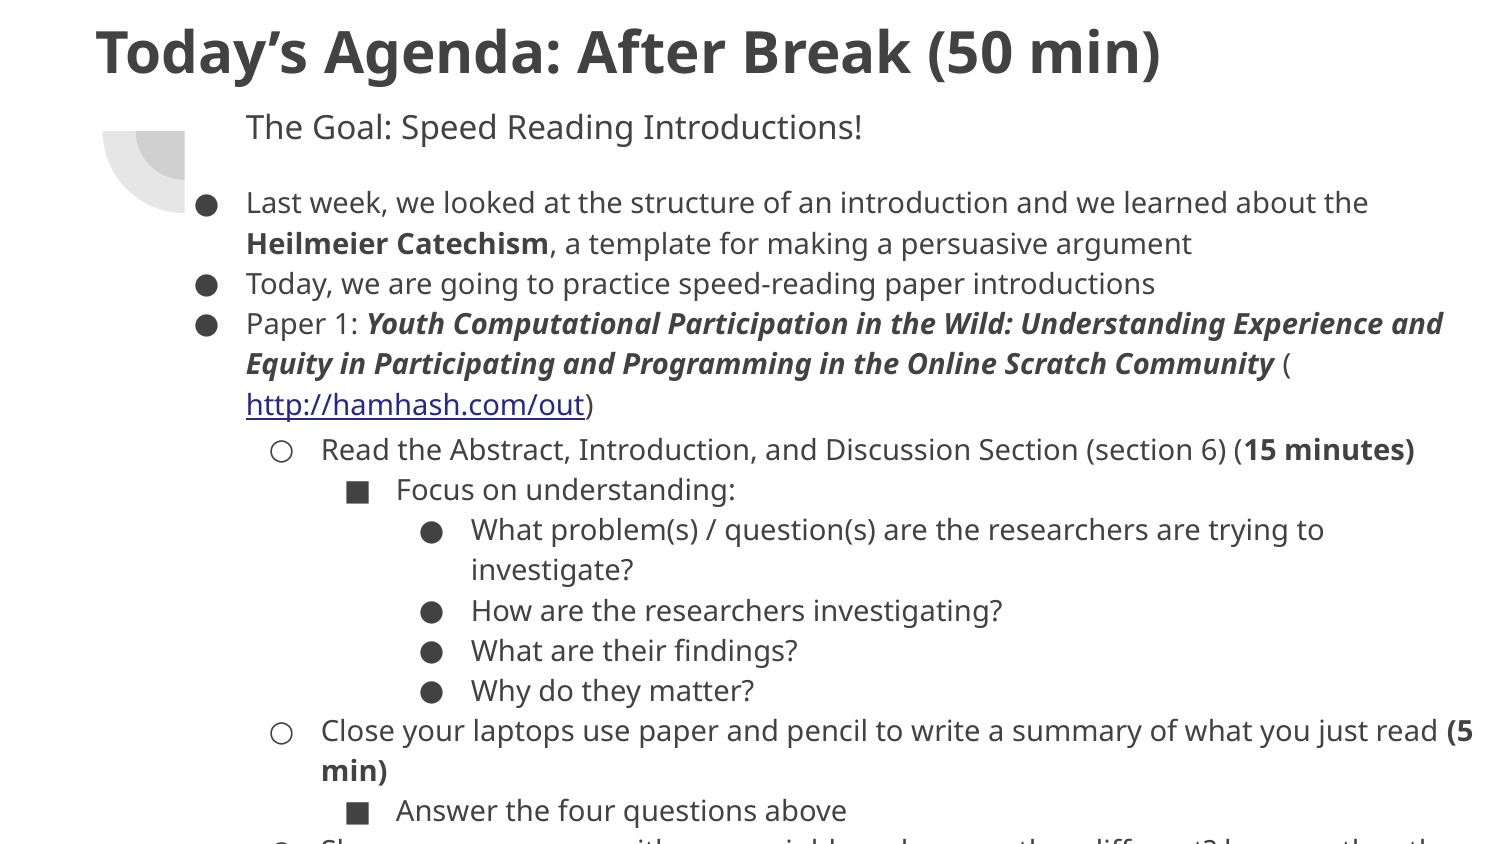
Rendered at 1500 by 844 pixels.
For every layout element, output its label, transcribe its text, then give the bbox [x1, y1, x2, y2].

title Today’s Agenda: After Break (50 min) [80, 0, 1235, 91]
list The Goal: Speed Reading Introductions! Last week, we looked at the structure of an introduction and we learned about the Heilmeier Catechism, a template for making a persuasive argument Today, we are going to practice speed-reading paper introductions Paper 1: Youth Computational Participation in the Wild: Understanding Experience and Equity in Participating and Programming in the Online Scratch Community (http://hamhash.com/out) Read the Abstract, Introduction, and Discussion Section (section 6) (15 minutes) Focus on understanding: What problem(s) / question(s) are the researchers are trying to investigate? How are the researchers investigating? What are their findings? Why do they matter? Close your laptops use paper and pencil to write a summary of what you just read (5 min) Answer the four questions above Share your summary with your neighbor - how are they different? how are they the same? Which question was the hardest above to answer? (5 min) [80, 91, 1500, 671]
